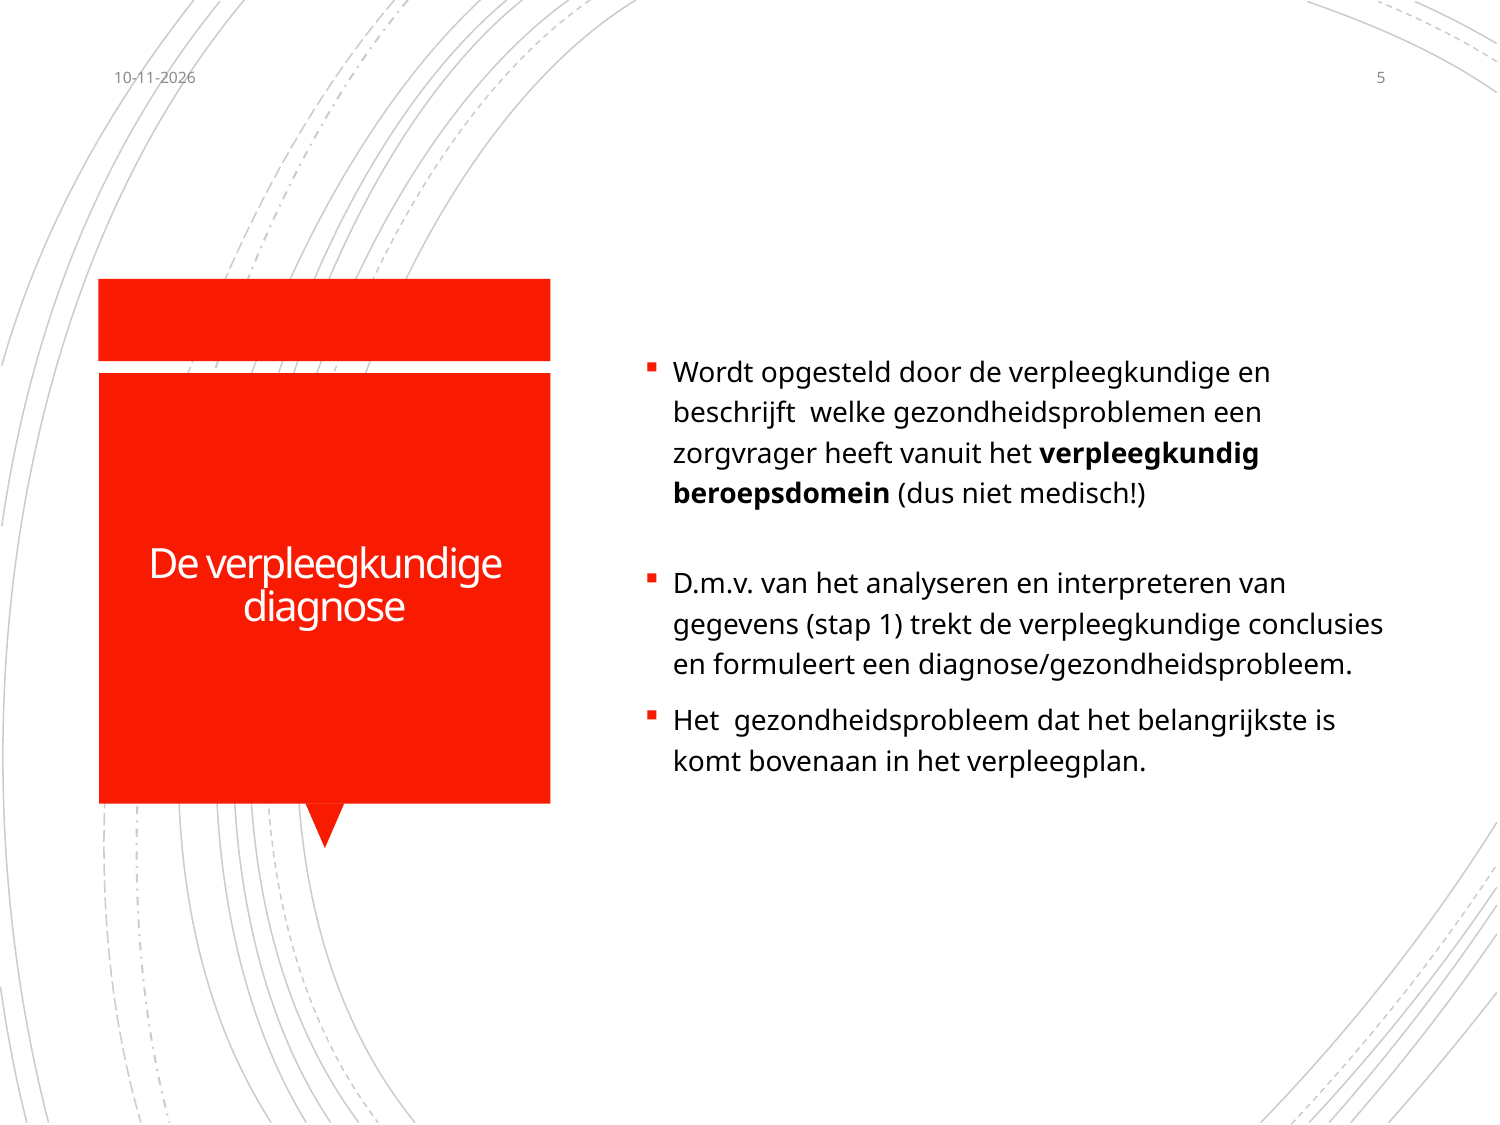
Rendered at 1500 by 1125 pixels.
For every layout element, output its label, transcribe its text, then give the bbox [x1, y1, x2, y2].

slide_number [98, 52, 549, 105]
list Wordt opgesteld door de verpleegkundige en beschrijft welke gezondheidsproblemen een zorgvrager heeft vanuit het verpleegkundig beroepsdomein (dus niet medisch!) D.m.v. van het analyseren en interpreteren van gegevens (stap 1) trekt de verpleegkundige conclusies en formuleert een diagnose/gezondheidsprobleem. Het gezondheidsprobleem dat het belangrijkste is komt bovenaan in het verpleegplan. [629, 131, 1403, 993]
title De verpleegkundige diagnose [109, 385, 540, 789]
slide_number 5 [1288, 52, 1401, 105]
footer [98, 1021, 1402, 1074]
